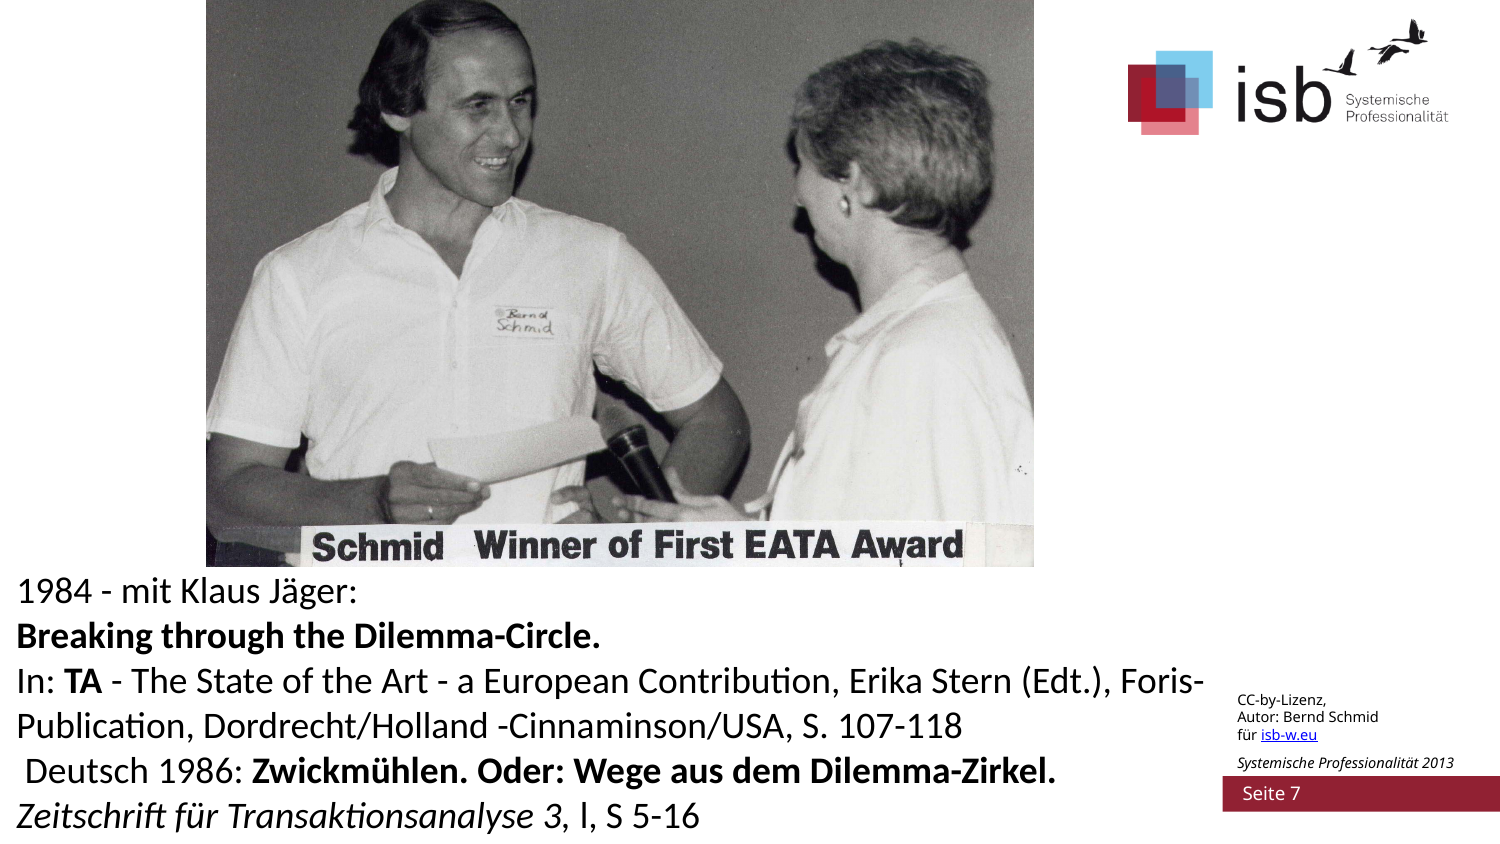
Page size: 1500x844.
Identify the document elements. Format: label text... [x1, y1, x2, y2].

text_box 1984 - mit Klaus Jäger: Breaking through the Dilemma-Circle. In: TA - The State of the Art - a European Contribution, Erika Stern (Edt.), Foris-Publication, Dordrecht/Holland -Cinnaminson/USA, S. 107-118 Deutsch 1986: Zwickmühlen. Oder: Wege aus dem Dilemma-Zirkel. Zeitschrift für Transaktionsanalyse 3, l, S 5-16 [1, 558, 1223, 844]
slide_number Seite 7 [1223, 776, 1500, 812]
picture [206, 0, 1034, 567]
picture [1128, 14, 1461, 139]
